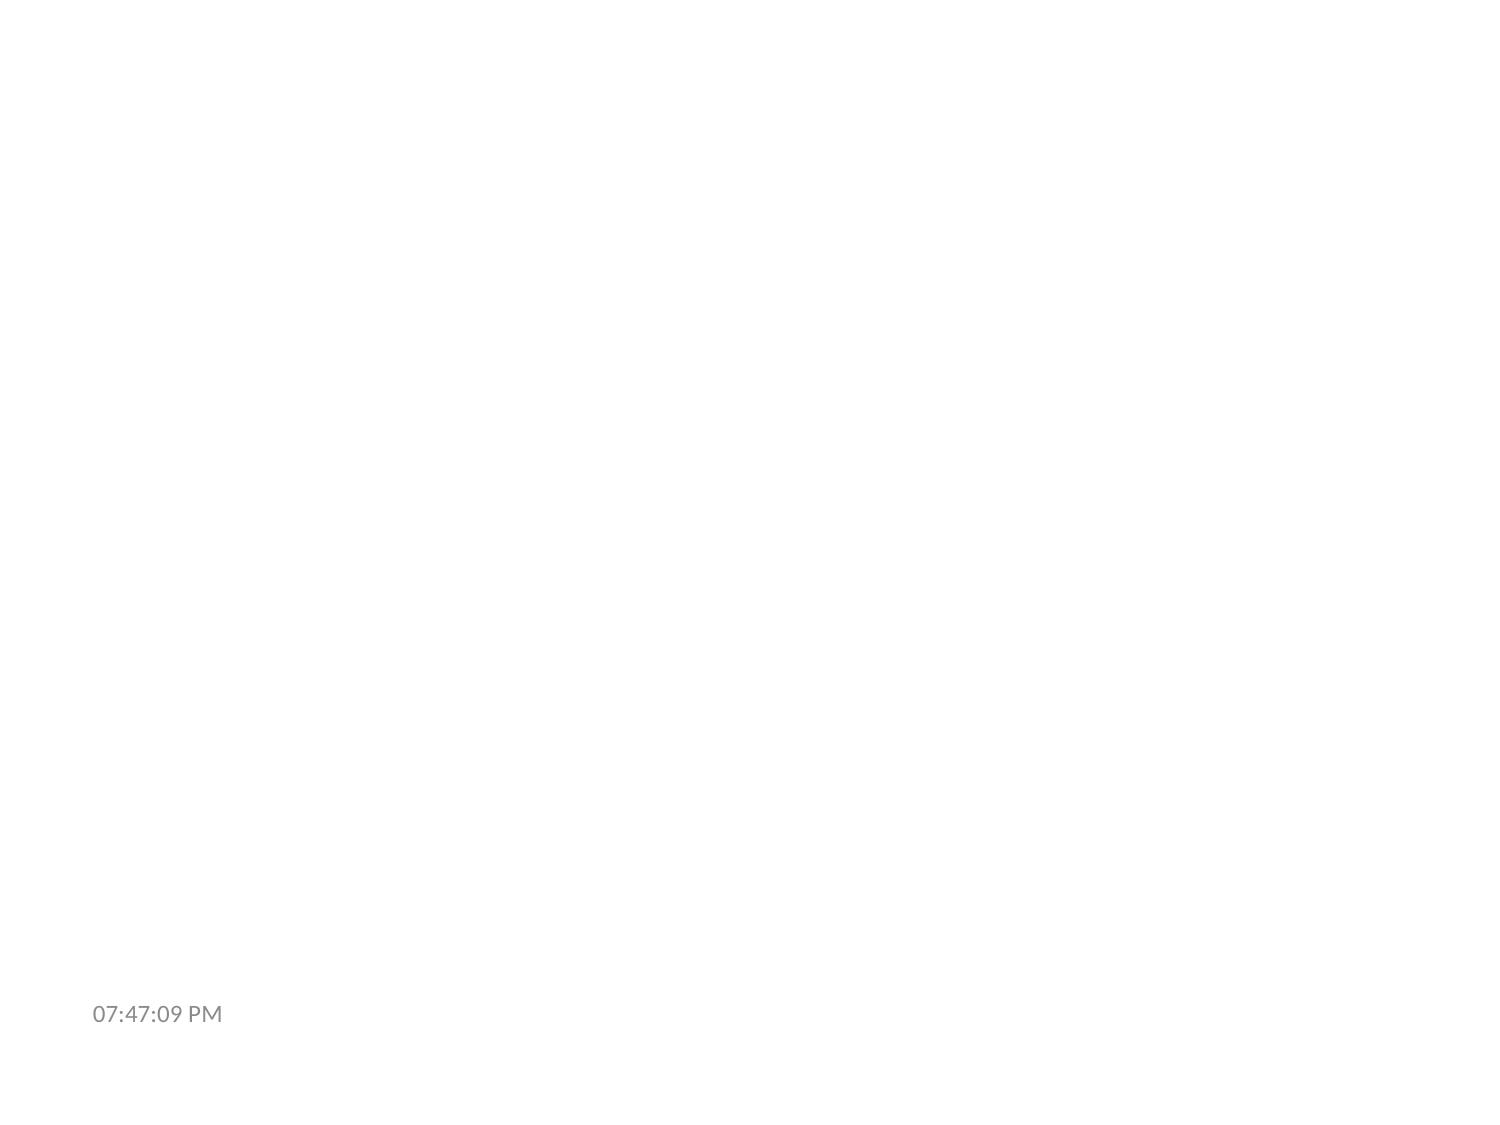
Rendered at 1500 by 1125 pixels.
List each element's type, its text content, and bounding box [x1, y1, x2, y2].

text_box 3:35:09 PM [77, 982, 428, 1043]
